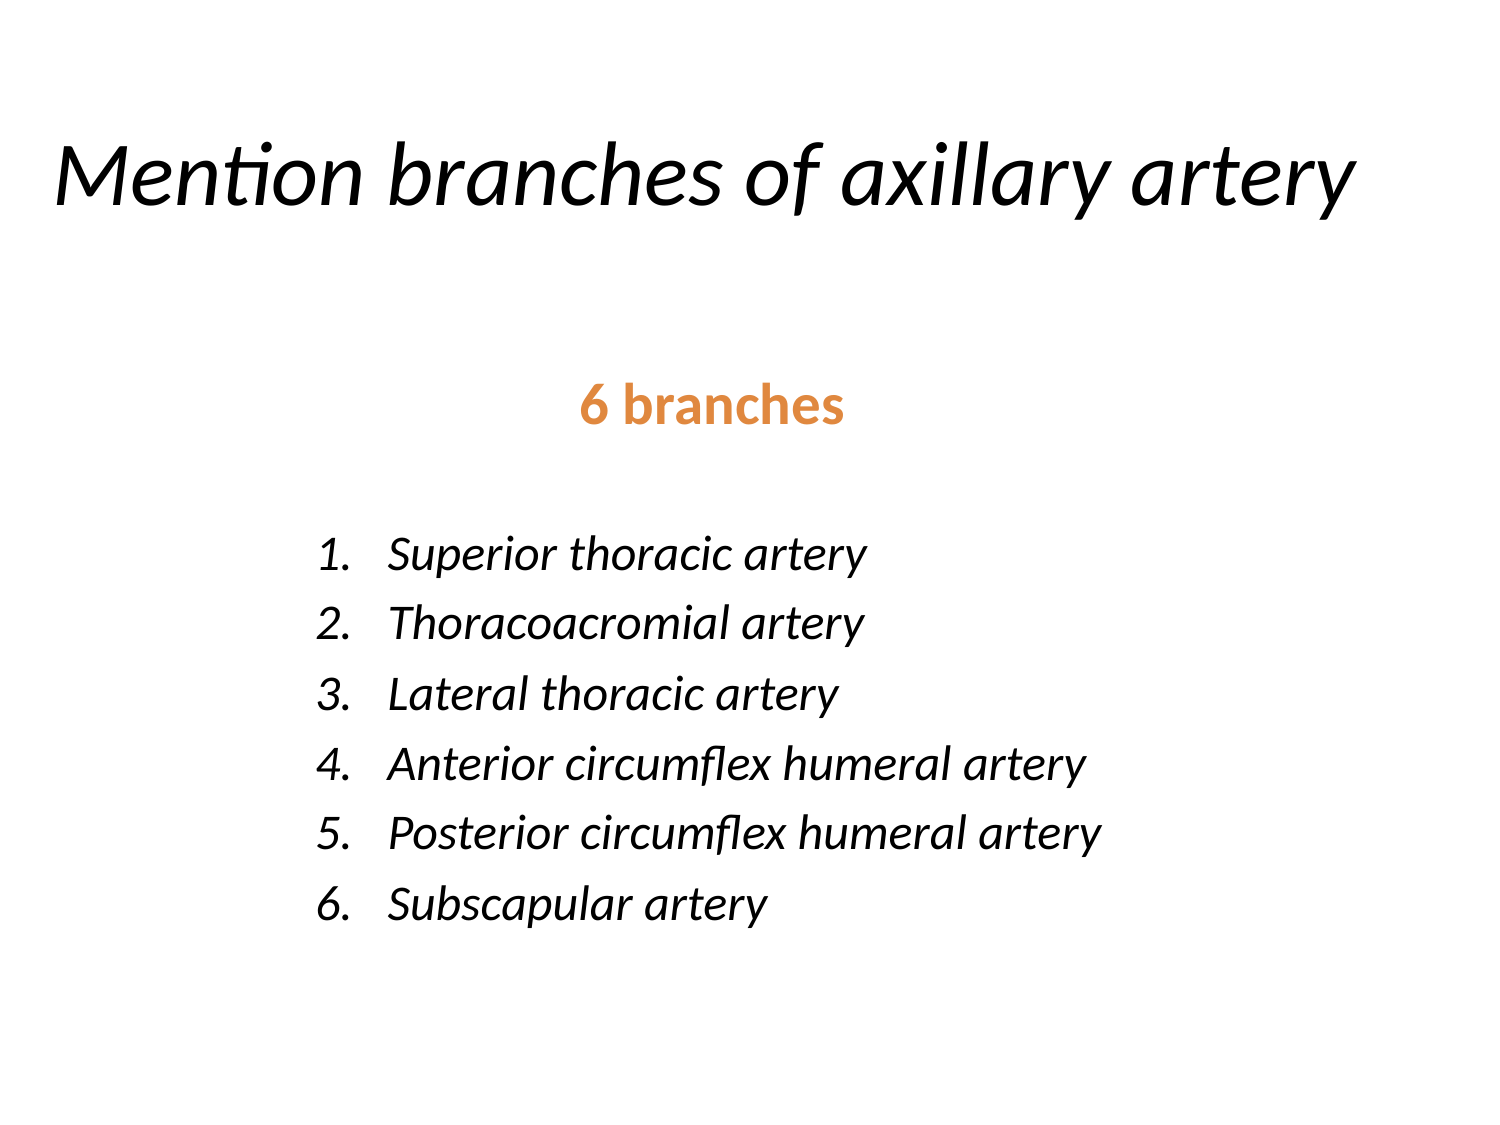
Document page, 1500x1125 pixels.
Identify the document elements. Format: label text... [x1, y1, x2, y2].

list 6 branches [37, 275, 1388, 445]
list Superior thoracic artery Thoracoacromial artery Lateral thoracic artery Anterior circumflex humeral artery Posterior circumflex humeral artery Subscapular artery [300, 512, 1138, 1013]
title Mention branches of axillary artery [37, 75, 1388, 263]
